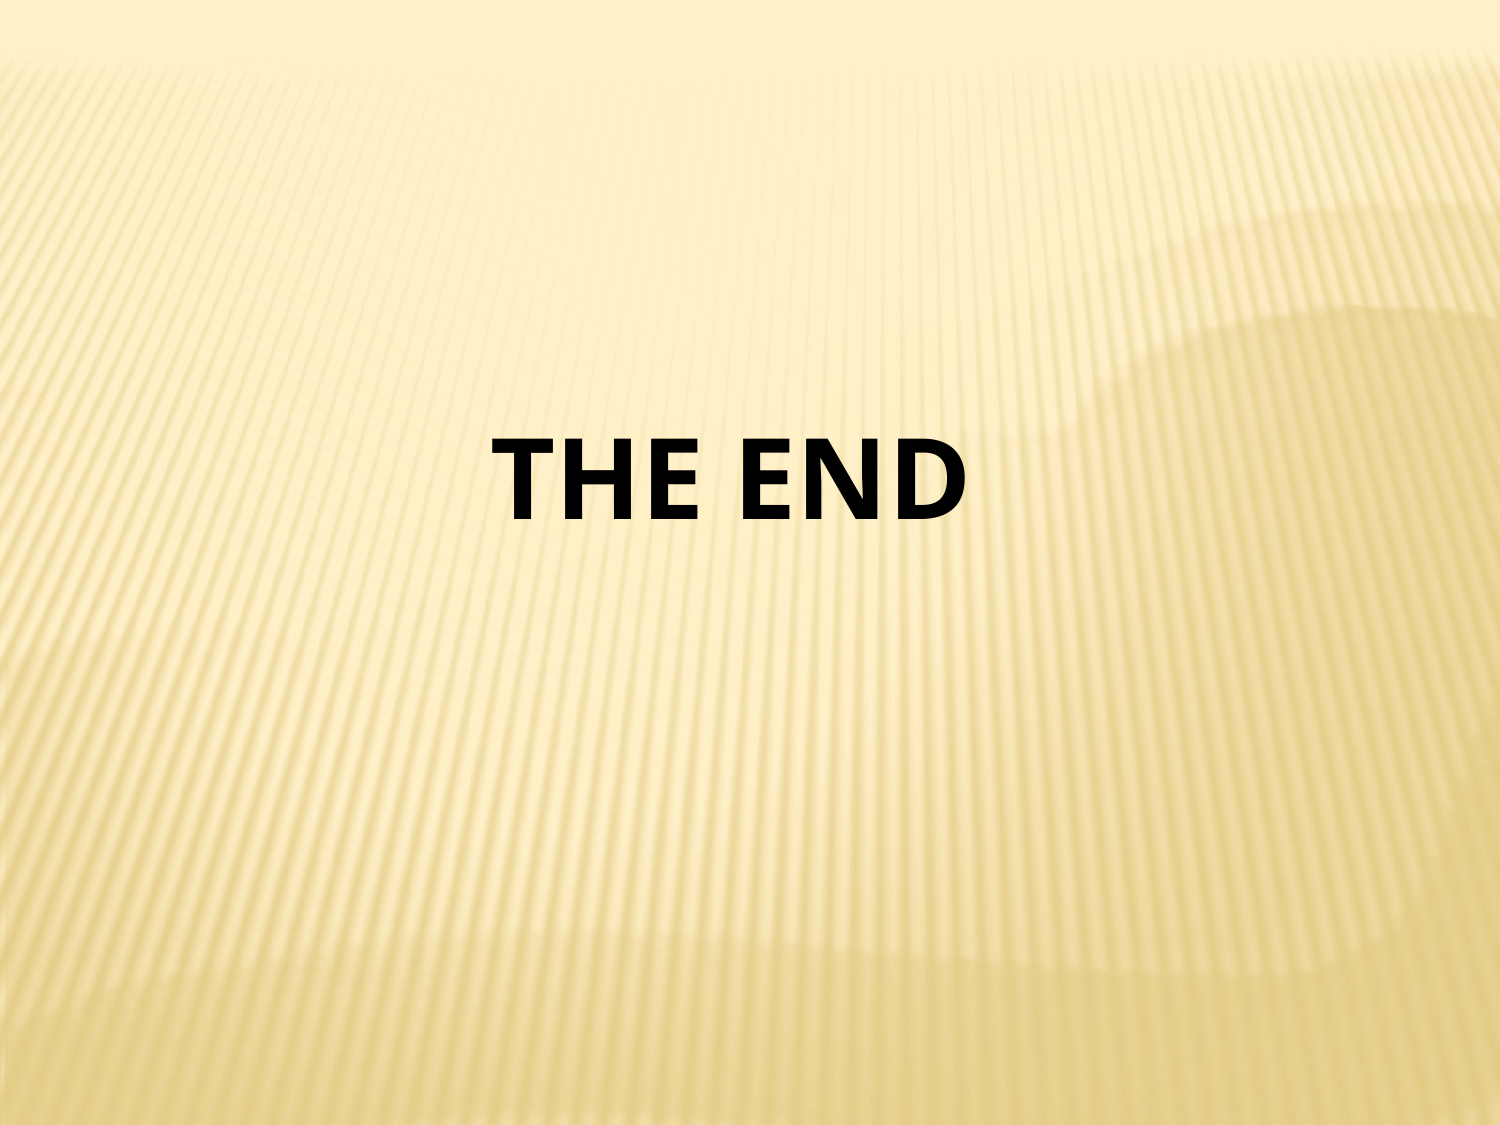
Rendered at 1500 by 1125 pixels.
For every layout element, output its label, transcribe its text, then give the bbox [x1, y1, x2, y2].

text_box THE END [324, 399, 1138, 550]
